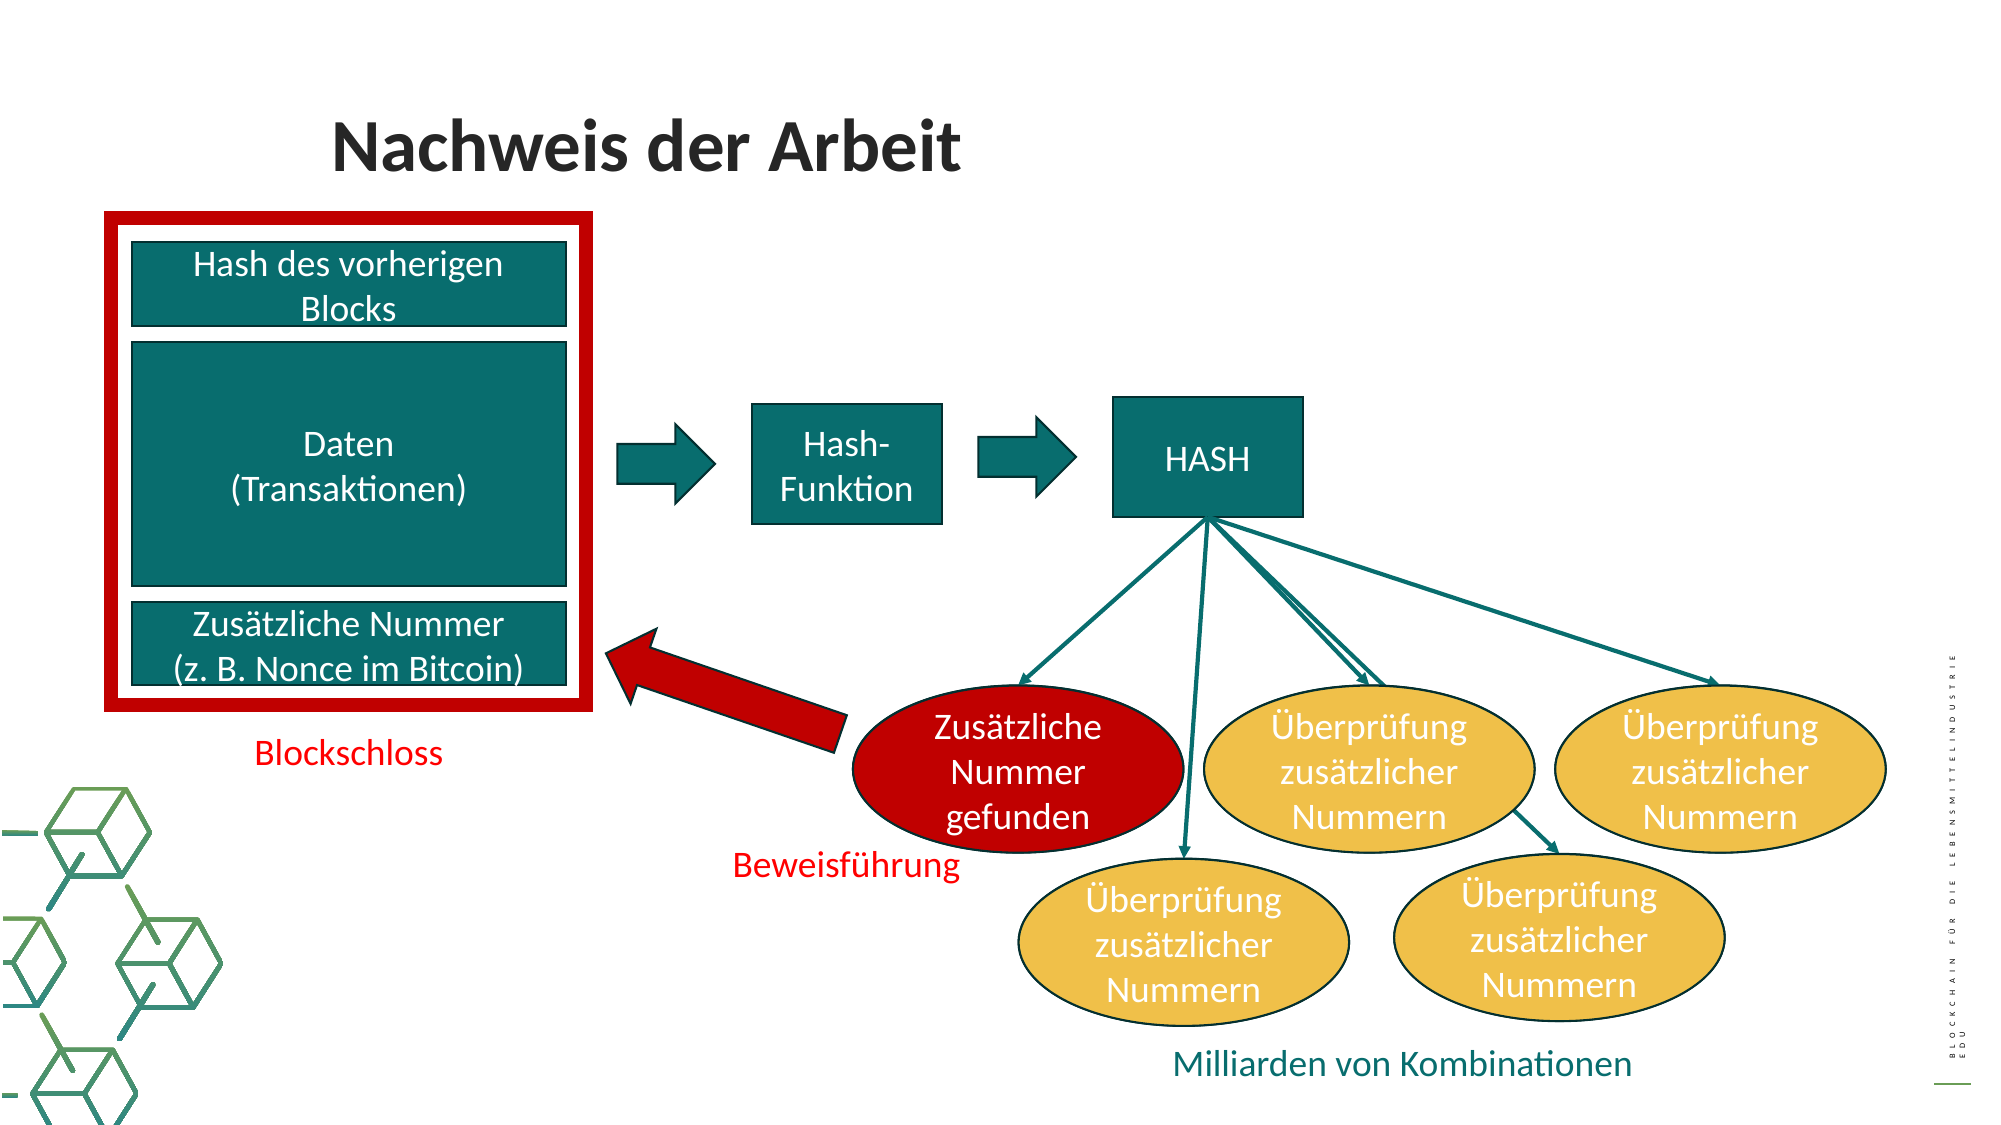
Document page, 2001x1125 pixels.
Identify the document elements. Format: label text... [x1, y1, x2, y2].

text_box Zusätzliche Nummer gefunden [851, 684, 1183, 854]
text_box Hash-Funktion [751, 403, 943, 525]
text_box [1183, 516, 1208, 859]
text_box Beweisführung [717, 833, 976, 893]
text_box [604, 626, 849, 755]
text_box Blockschloss [239, 720, 459, 781]
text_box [1208, 516, 1721, 686]
text_box Überprüfung zusätzlicher Nummern [1560, 684, 1887, 854]
text_box HASH [1112, 396, 1304, 516]
text_box Überprüfung zusätzlicher Nummern [1017, 857, 1351, 1027]
text_box Milliarden von Kombinationen [1157, 1031, 1648, 1092]
list Nachweis der Arbeit [316, 99, 1869, 267]
text_box [977, 414, 1078, 500]
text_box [1018, 516, 1183, 686]
text_box [110, 217, 587, 706]
text_box Überprüfung zusätzlicher Nummern [1393, 853, 1726, 1023]
text_box [616, 421, 717, 507]
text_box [1208, 686, 1560, 854]
